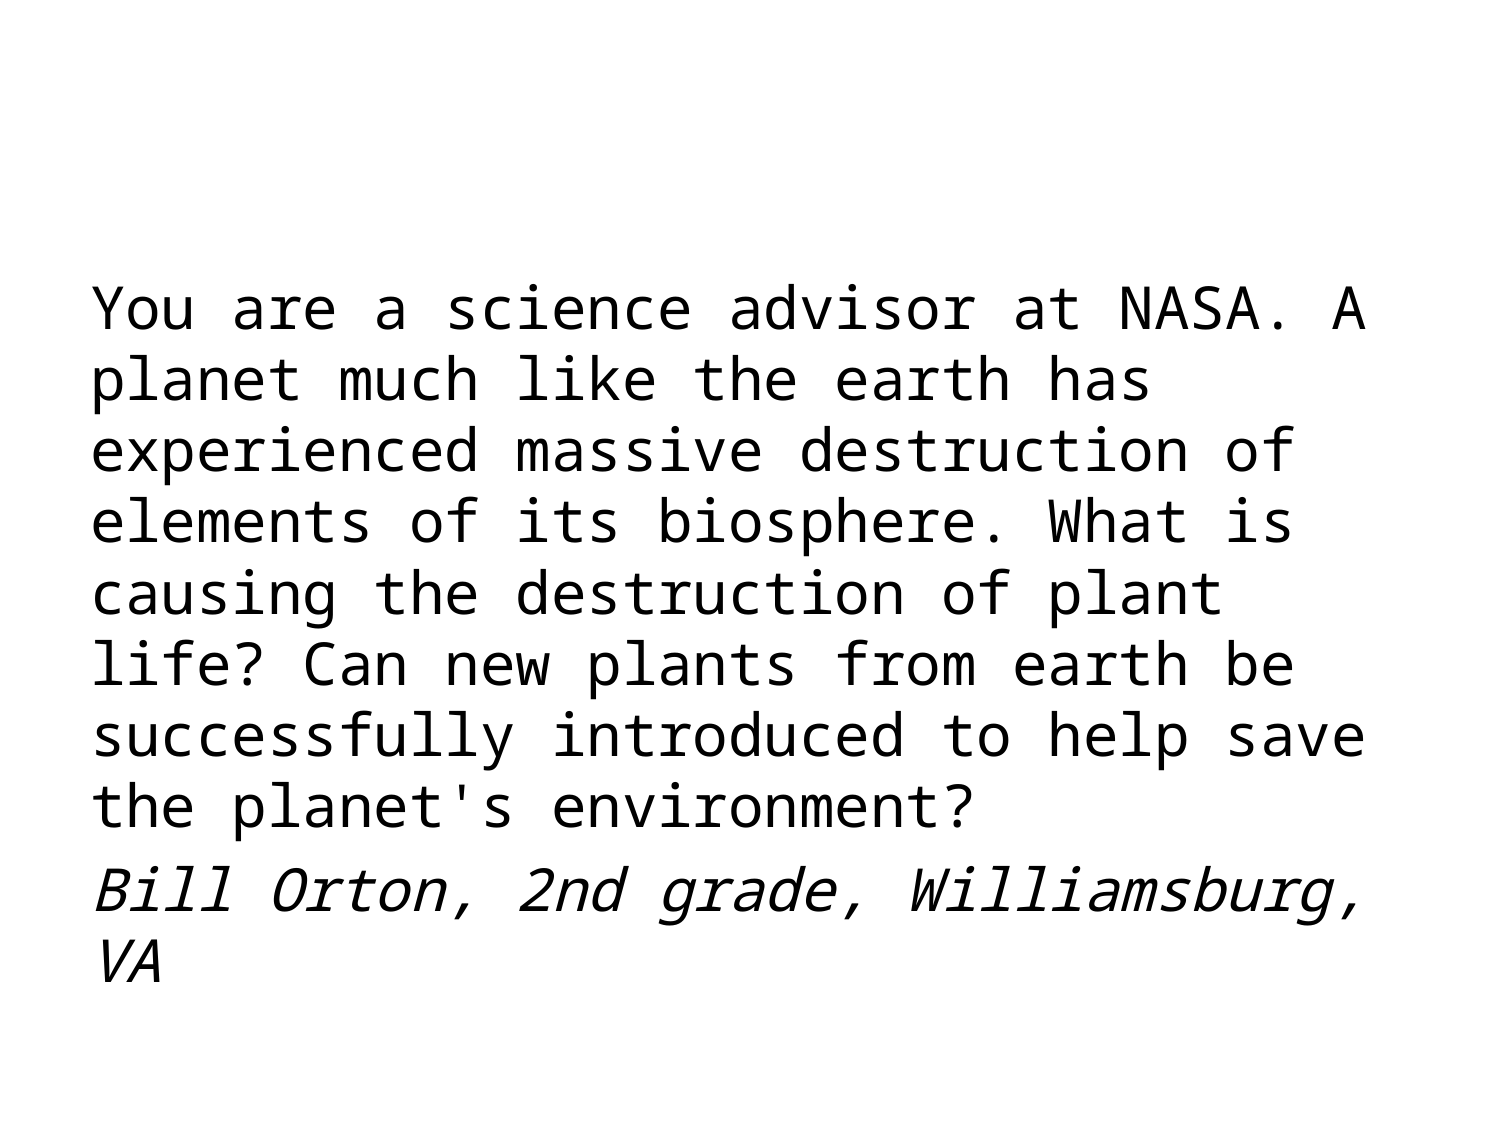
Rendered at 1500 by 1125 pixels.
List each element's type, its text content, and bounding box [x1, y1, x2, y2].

list You are a science advisor at NASA. A planet much like the earth has experienced massive destruction of elements of its biosphere. What is causing the destruction of plant life? Can new plants from earth be successfully introduced to help save the planet's environment? Bill Orton, 2nd grade, Williamsburg, VA [75, 262, 1425, 1005]
